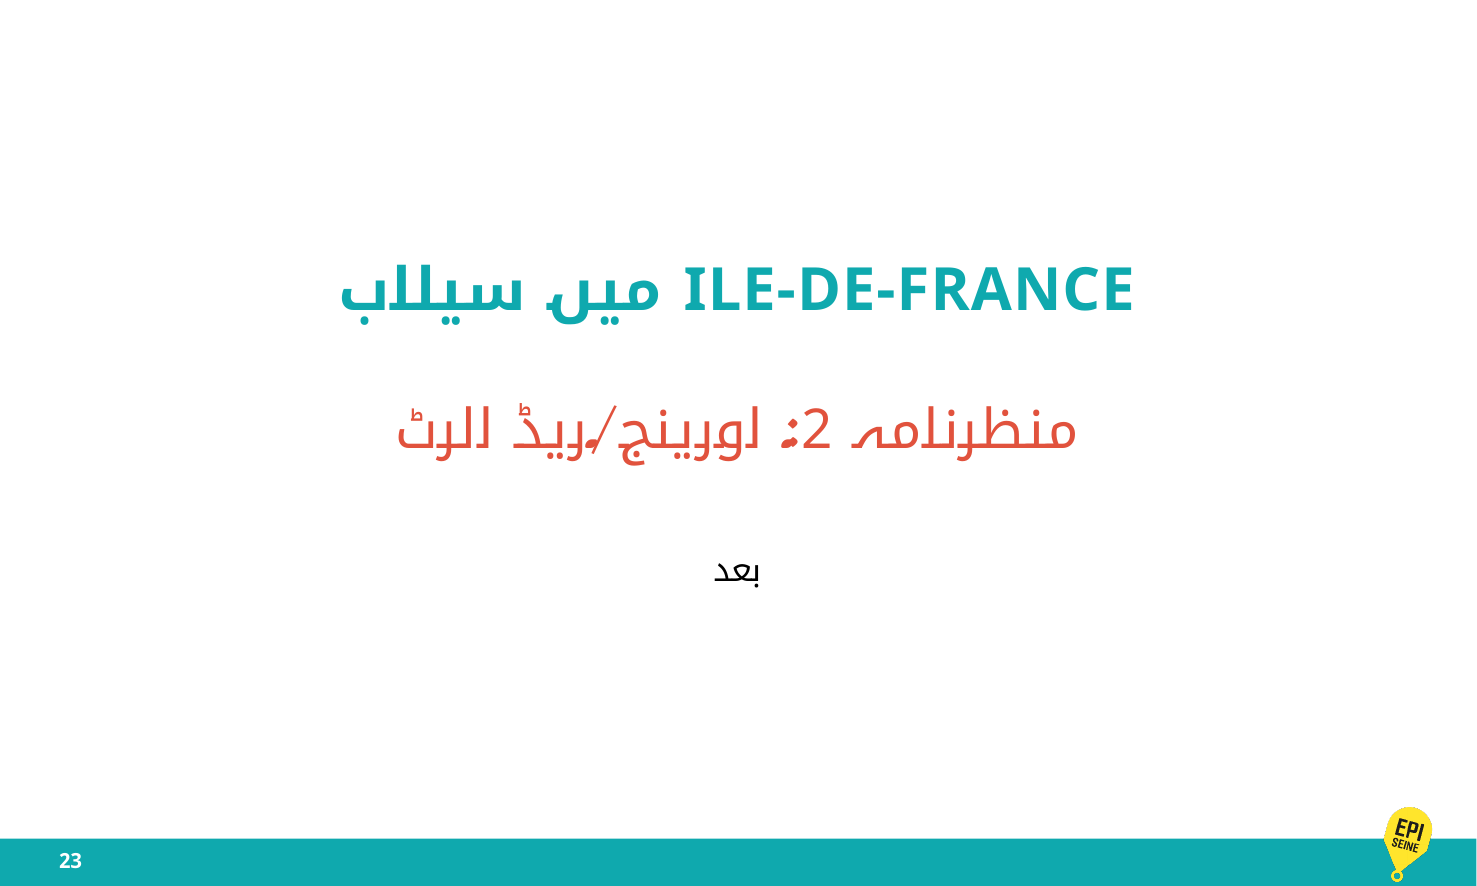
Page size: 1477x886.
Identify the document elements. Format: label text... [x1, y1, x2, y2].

picture [1381, 805, 1433, 883]
text_box بعد [444, 549, 1032, 589]
text_box ILE-DE-FRANCE میں سیلاب منظرنامہ 2: اورینج/ریڈ الرٹ [189, 250, 1287, 460]
